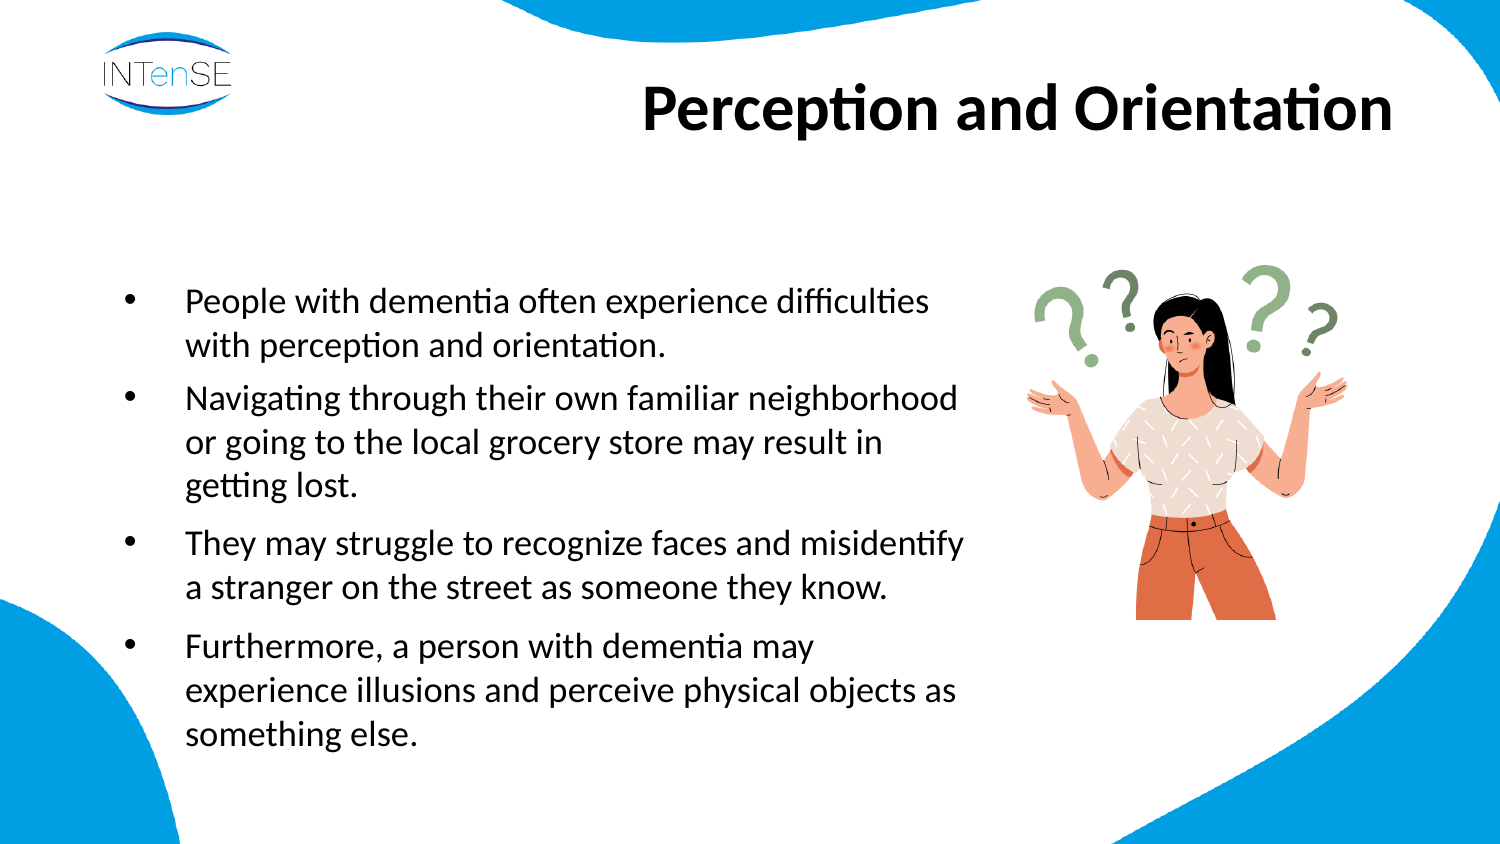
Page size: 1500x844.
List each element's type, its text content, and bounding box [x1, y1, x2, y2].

picture [0, 0, 1500, 844]
list People with dementia often experience difficulties with perception and orientation. Navigating through their own familiar neighborhood or going to the local grocery store may result in getting lost. They may struggle to recognize faces and misidentify a stranger on the street as someone they know. Furthermore, a person with dementia may experience illusions and perceive physical objects as something else. [83, 270, 988, 788]
title Perception and Orientation [277, 56, 1425, 197]
